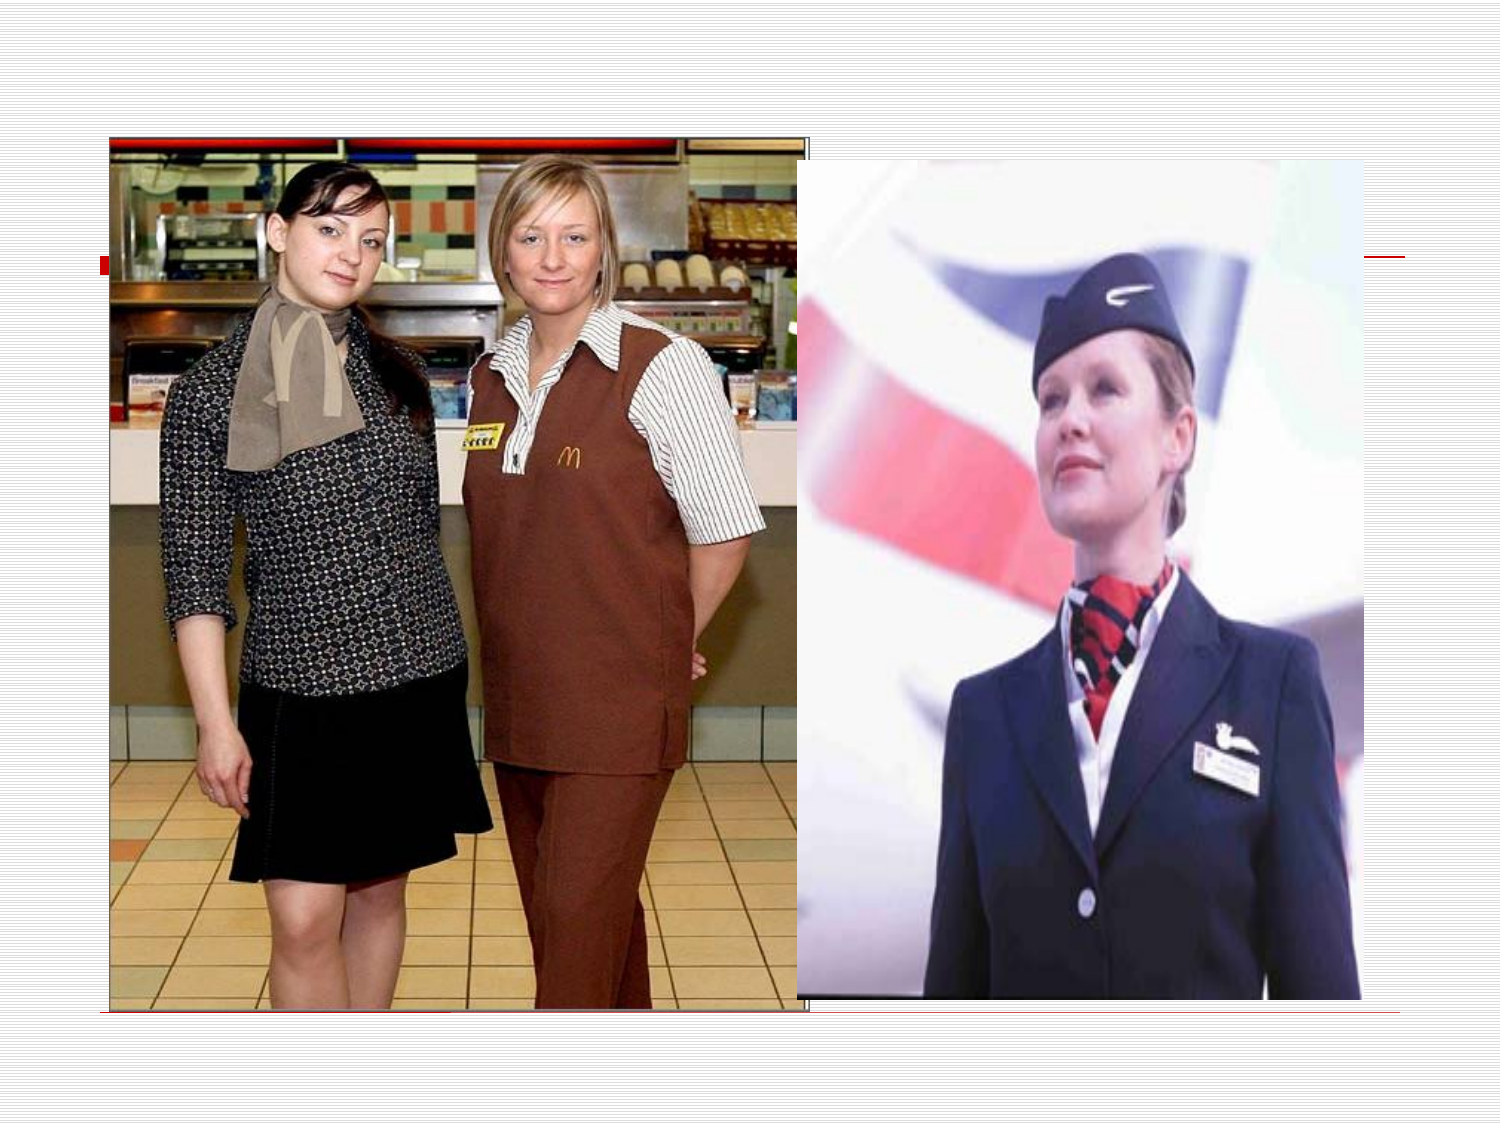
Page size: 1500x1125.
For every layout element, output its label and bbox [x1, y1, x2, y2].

picture [109, 136, 1365, 1012]
